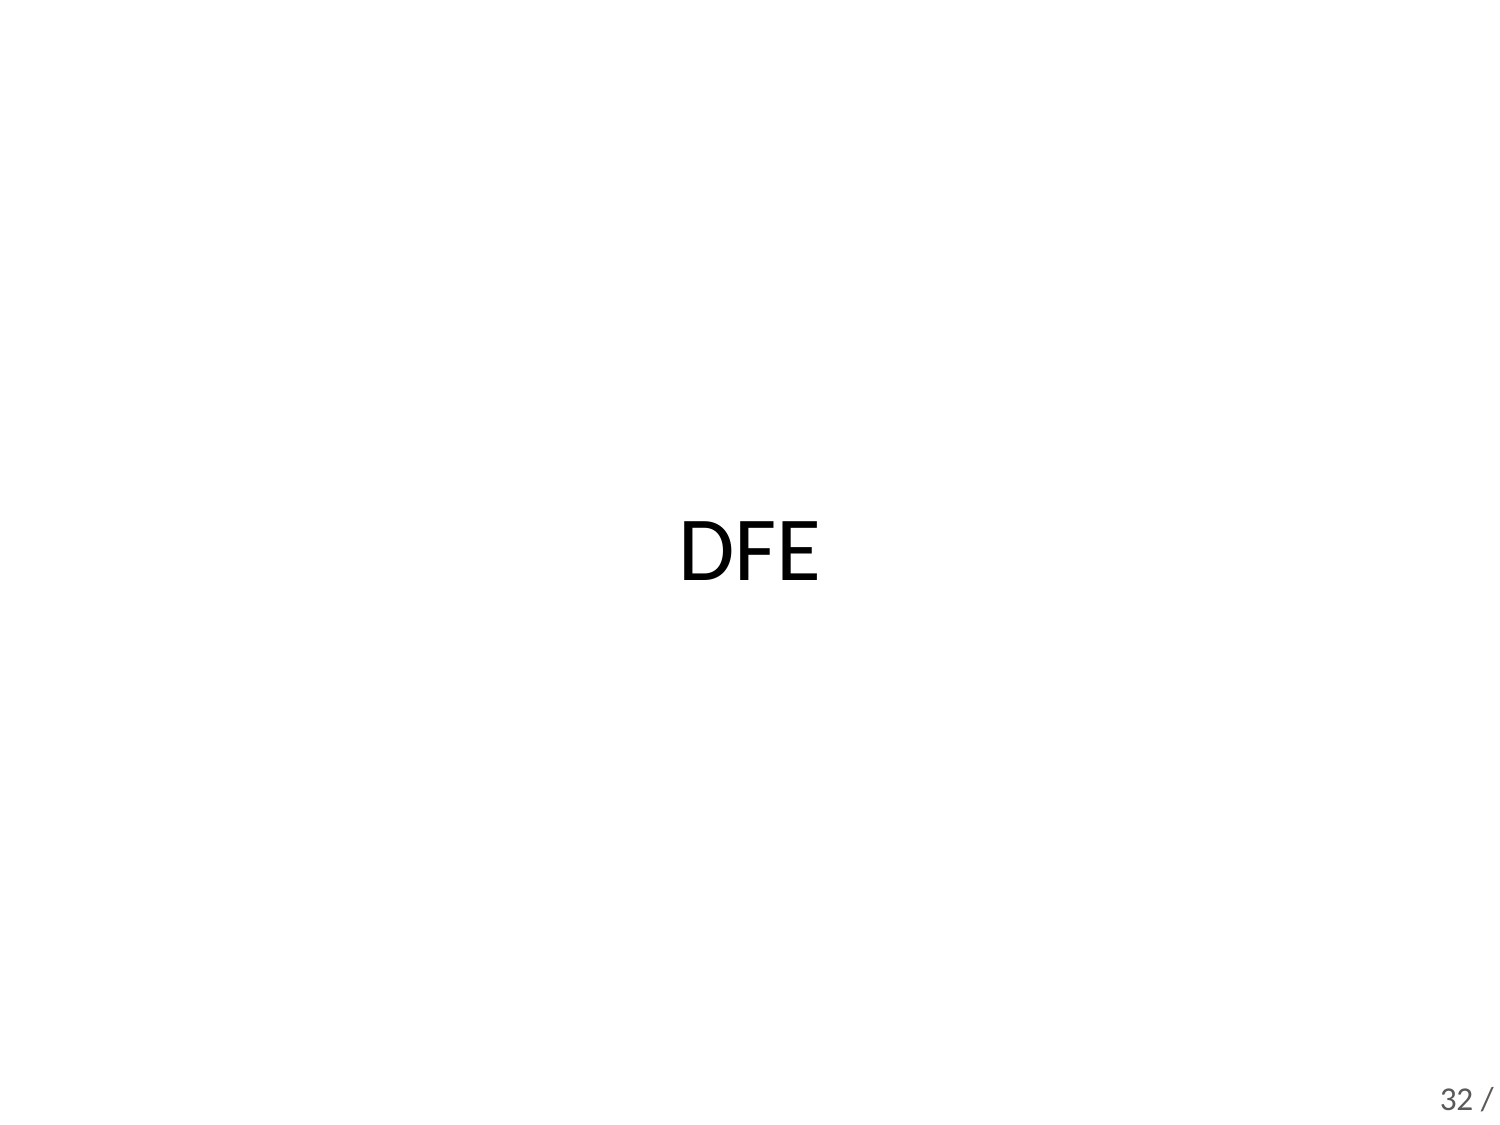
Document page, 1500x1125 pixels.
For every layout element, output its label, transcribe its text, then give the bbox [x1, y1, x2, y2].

title DFE [75, 450, 1425, 638]
